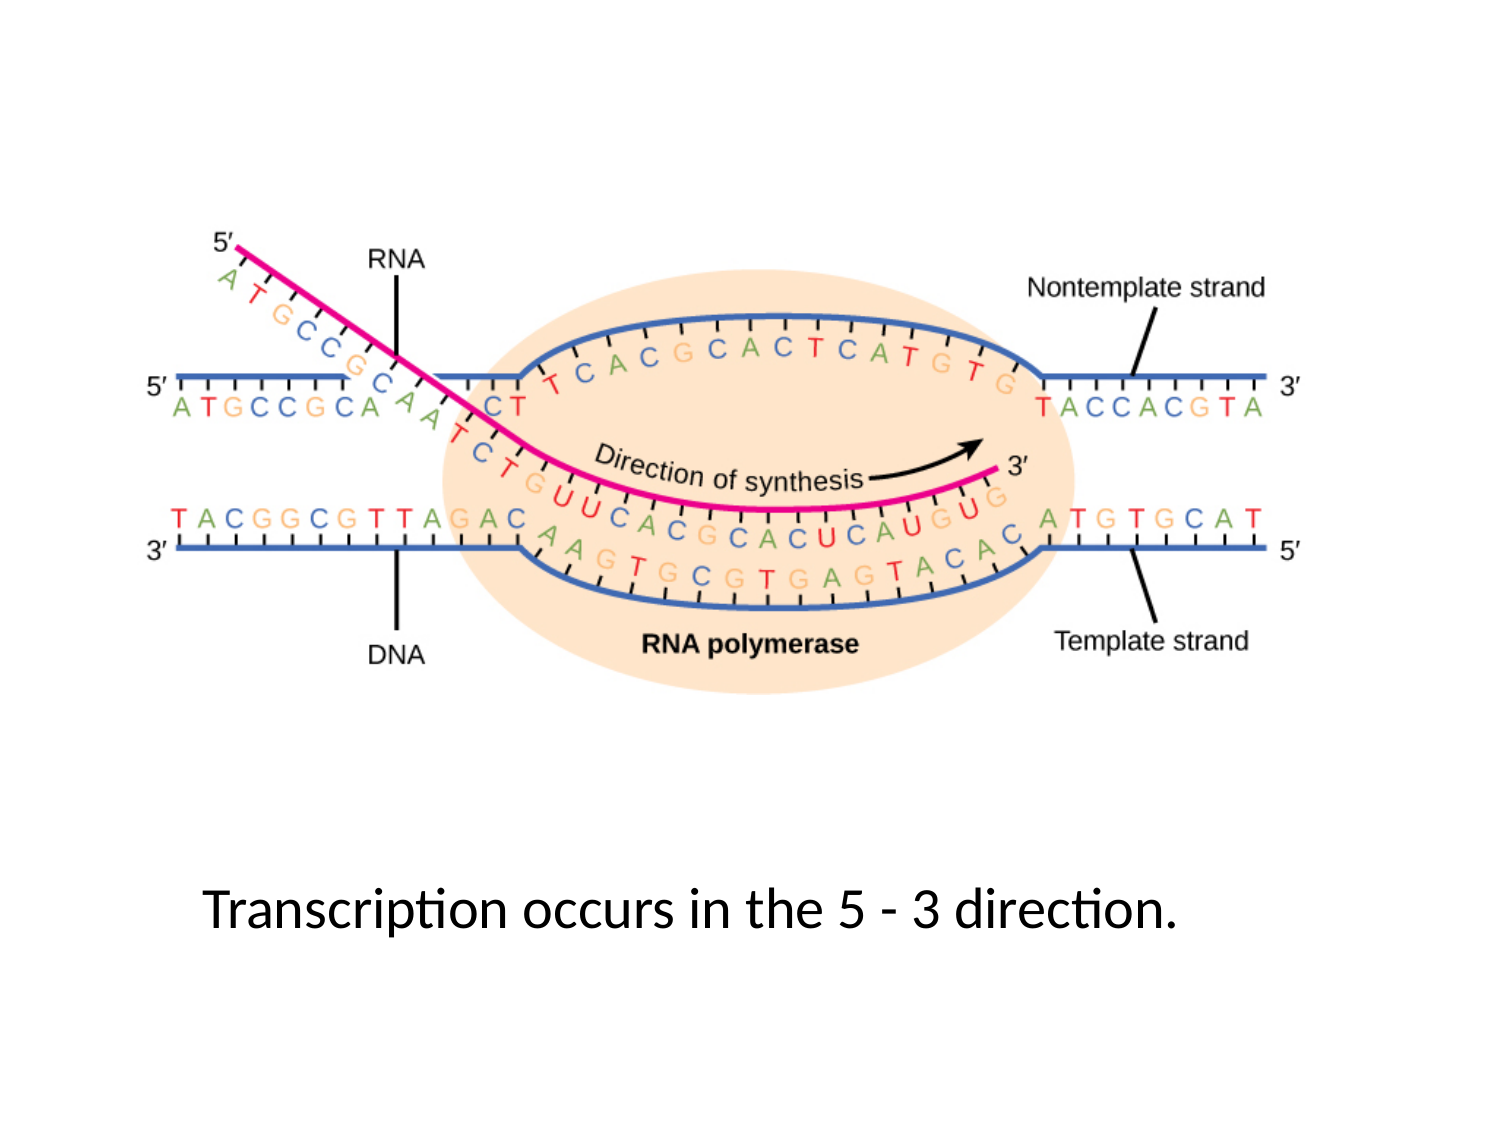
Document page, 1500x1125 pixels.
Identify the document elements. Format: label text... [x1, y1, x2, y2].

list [137, 224, 1308, 695]
text_box Transcription occurs in the 5 - 3 direction. [187, 862, 1238, 948]
